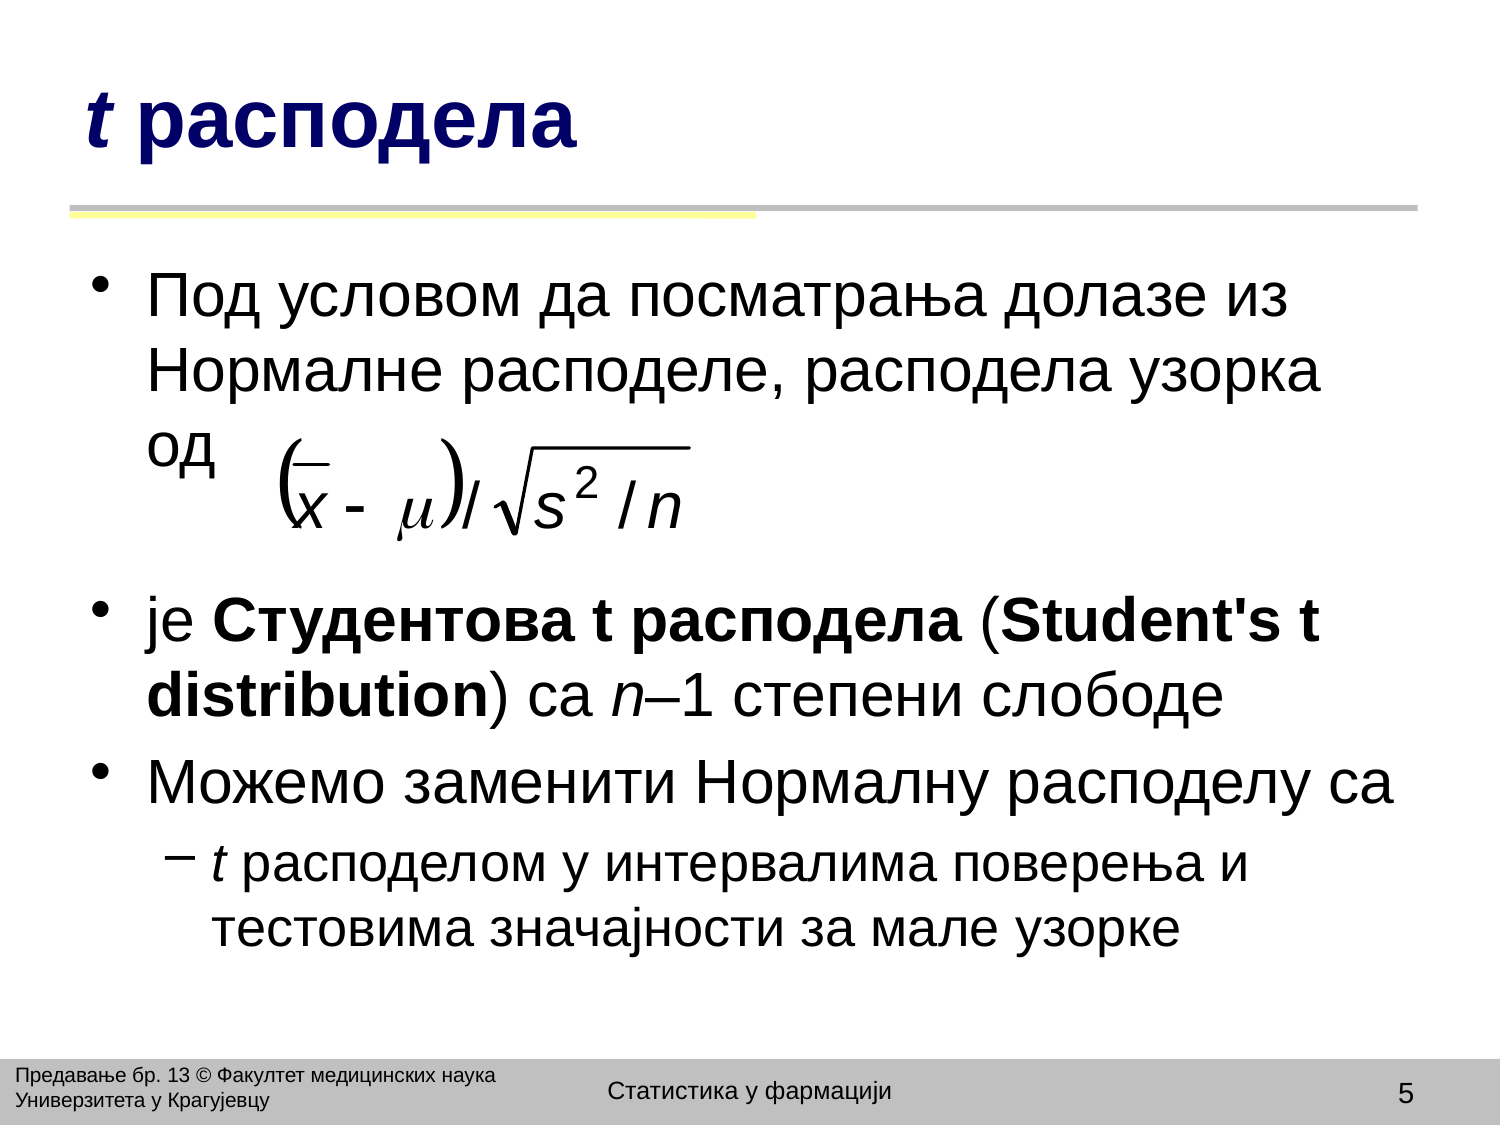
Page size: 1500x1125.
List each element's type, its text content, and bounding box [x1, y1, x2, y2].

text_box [265, 429, 709, 562]
slide_number Предавање бр. 13 © Факултет медицинских наука Универзитета у Крагујевцу [0, 1053, 614, 1108]
title t расподела [69, 19, 1426, 208]
list Под условом да посматрања долазе из Нормалне расподеле, расподела узорка од је Студентова t расподела (Student's t distribution) са n–1 степени слободе Mожемо заменити Нормалну расподелу са t расподелом у интервалима поверења и тестовима значајности за мале узорке [74, 246, 1426, 1023]
footer Статистика у фармацији [512, 1066, 988, 1125]
slide_number 5 [1079, 1066, 1430, 1125]
